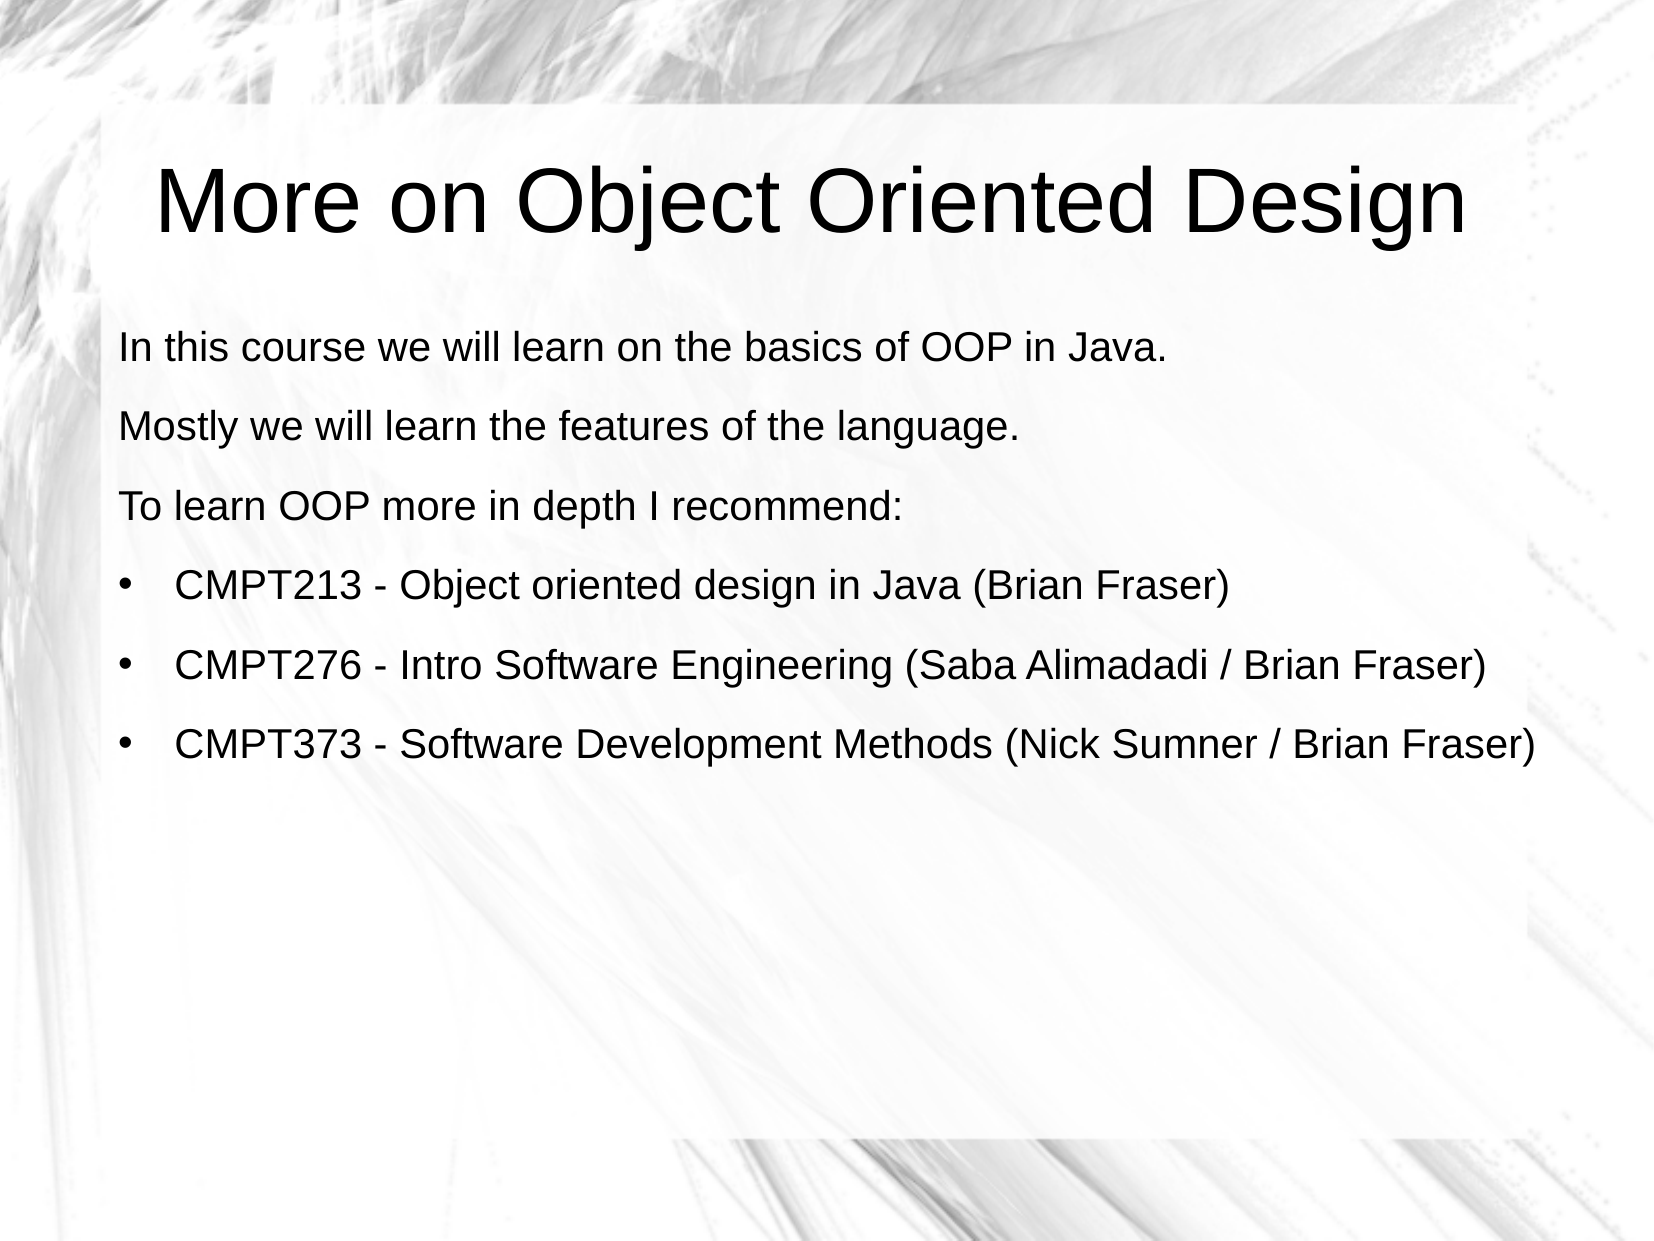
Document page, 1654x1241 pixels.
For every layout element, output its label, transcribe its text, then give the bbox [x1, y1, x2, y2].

picture [0, 0, 1654, 1241]
list In this course we will learn on the basics of OOP in Java. Mostly we will learn the features of the language. To learn OOP more in depth I recommend: CMPT213 - Object oriented design in Java (Brian Fraser) CMPT276 - Intro Software Engineering (Saba Alimadadi / Brian Fraser) CMPT373 - Software Development Methods (Nick Sumner / Brian Fraser) [118, 319, 1571, 1102]
title More on Object Oriented Design [118, 112, 1506, 281]
